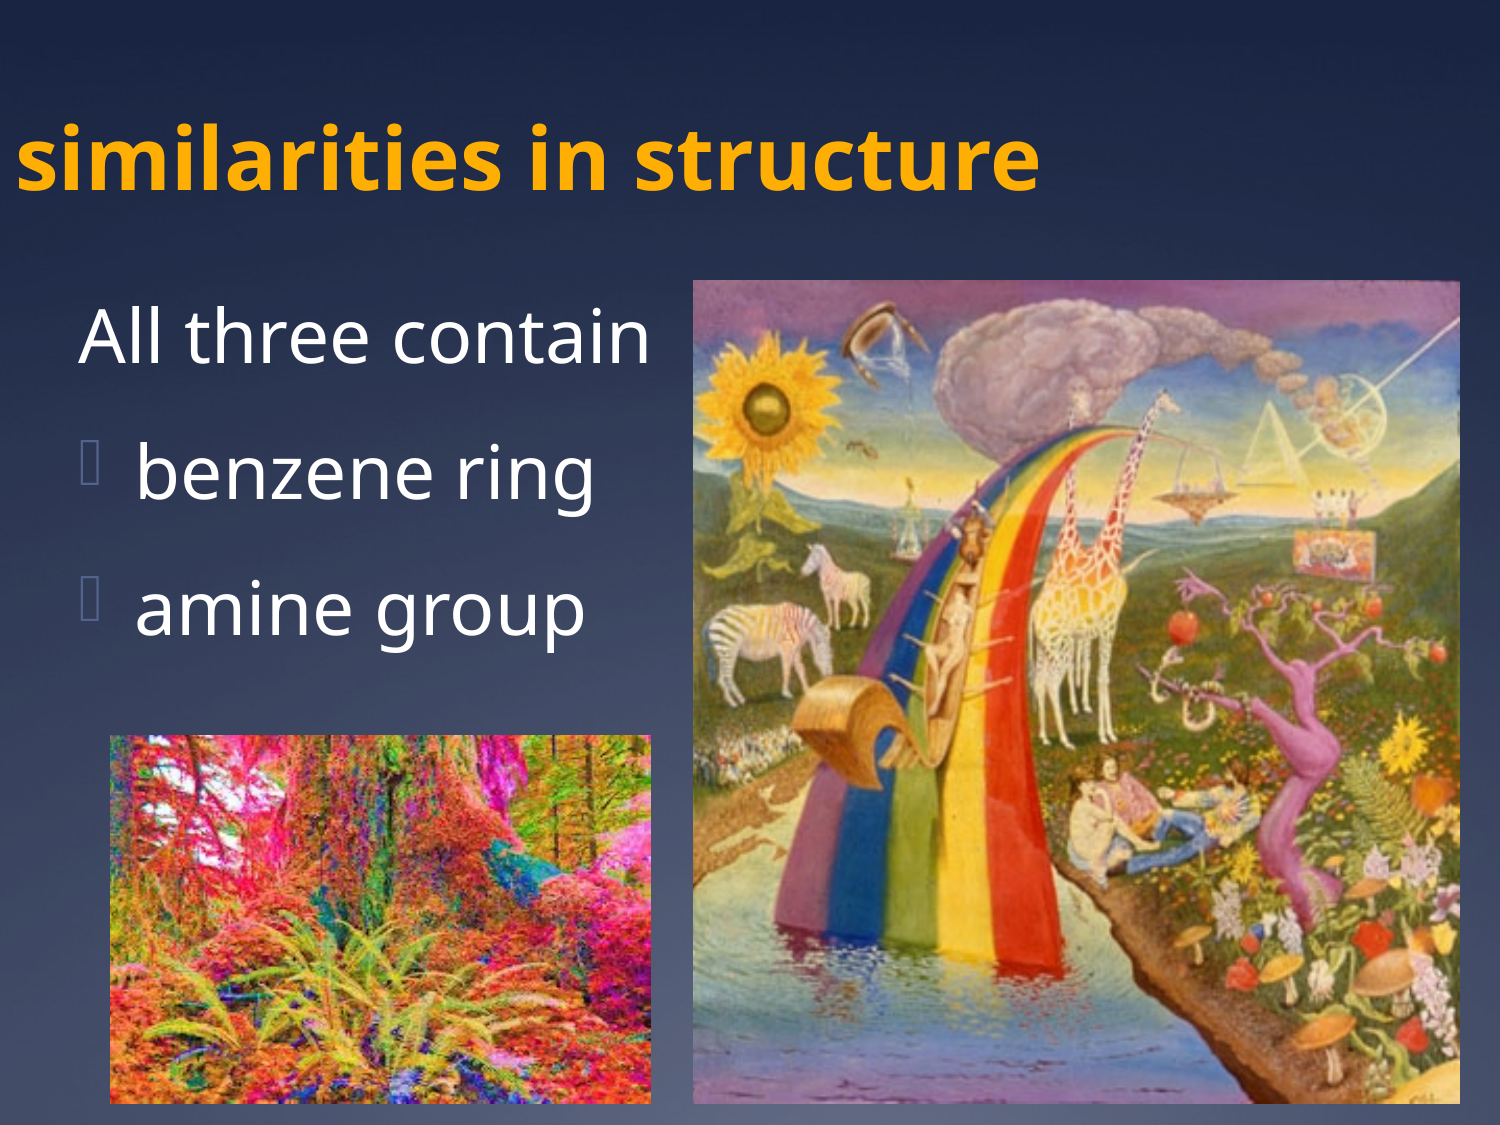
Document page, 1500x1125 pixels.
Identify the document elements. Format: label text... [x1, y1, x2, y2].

picture [109, 734, 652, 1105]
picture [692, 279, 1461, 1105]
list All three contain benzene ring amine group [63, 280, 692, 1005]
title similarities in structure [0, 95, 1500, 225]
